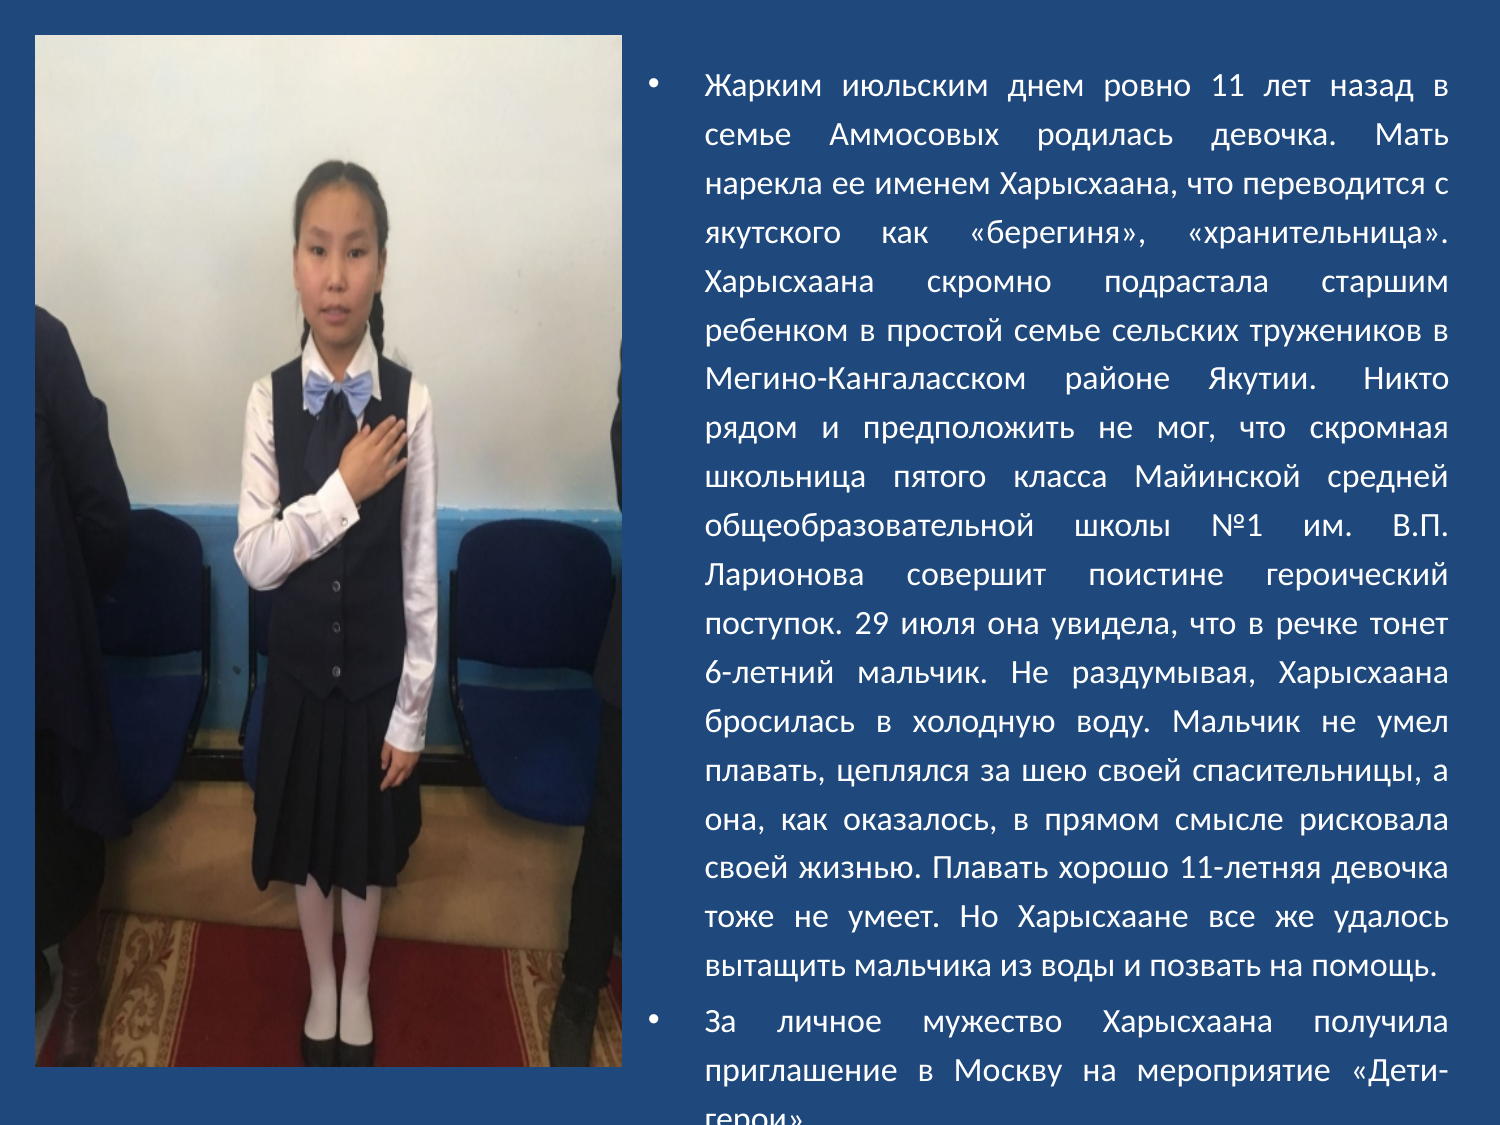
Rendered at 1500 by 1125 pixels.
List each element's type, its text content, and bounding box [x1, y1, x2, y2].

list Жарким июльским днем ровно 11 лет назад в семье Аммосовых родилась девочка. Мать нарекла ее именем Харысхаана, что переводится с якутского как «берегиня», «хранительница». Харысхаана скромно подрастала старшим ребенком в простой семье сельских тружеников в Мегино-Кангаласском районе Якутии. Никто рядом и предположить не мог, что скромная школьница пятого класса Майинской средней общеобразовательной школы №1 им. В.П. Ларионова совершит поистине героический поступок. 29 июля она увидела, что в речке тонет 6-летний мальчик. Не раздумывая, Харысхаана бросилась в холодную воду. Мальчик не умел плавать, цеплялся за шею своей спасительницы, а она, как оказалось, в прямом смысле рисковала своей жизнью. Плавать хорошо 11-летняя девочка тоже не умеет. Но Харысхаане все же удалось вытащить мальчика из воды и позвать на помощь. За личное мужество Харысхаана получила приглашение в Москву на мероприятие «Дети-герои». [632, 46, 1465, 1125]
picture [34, 34, 622, 1067]
